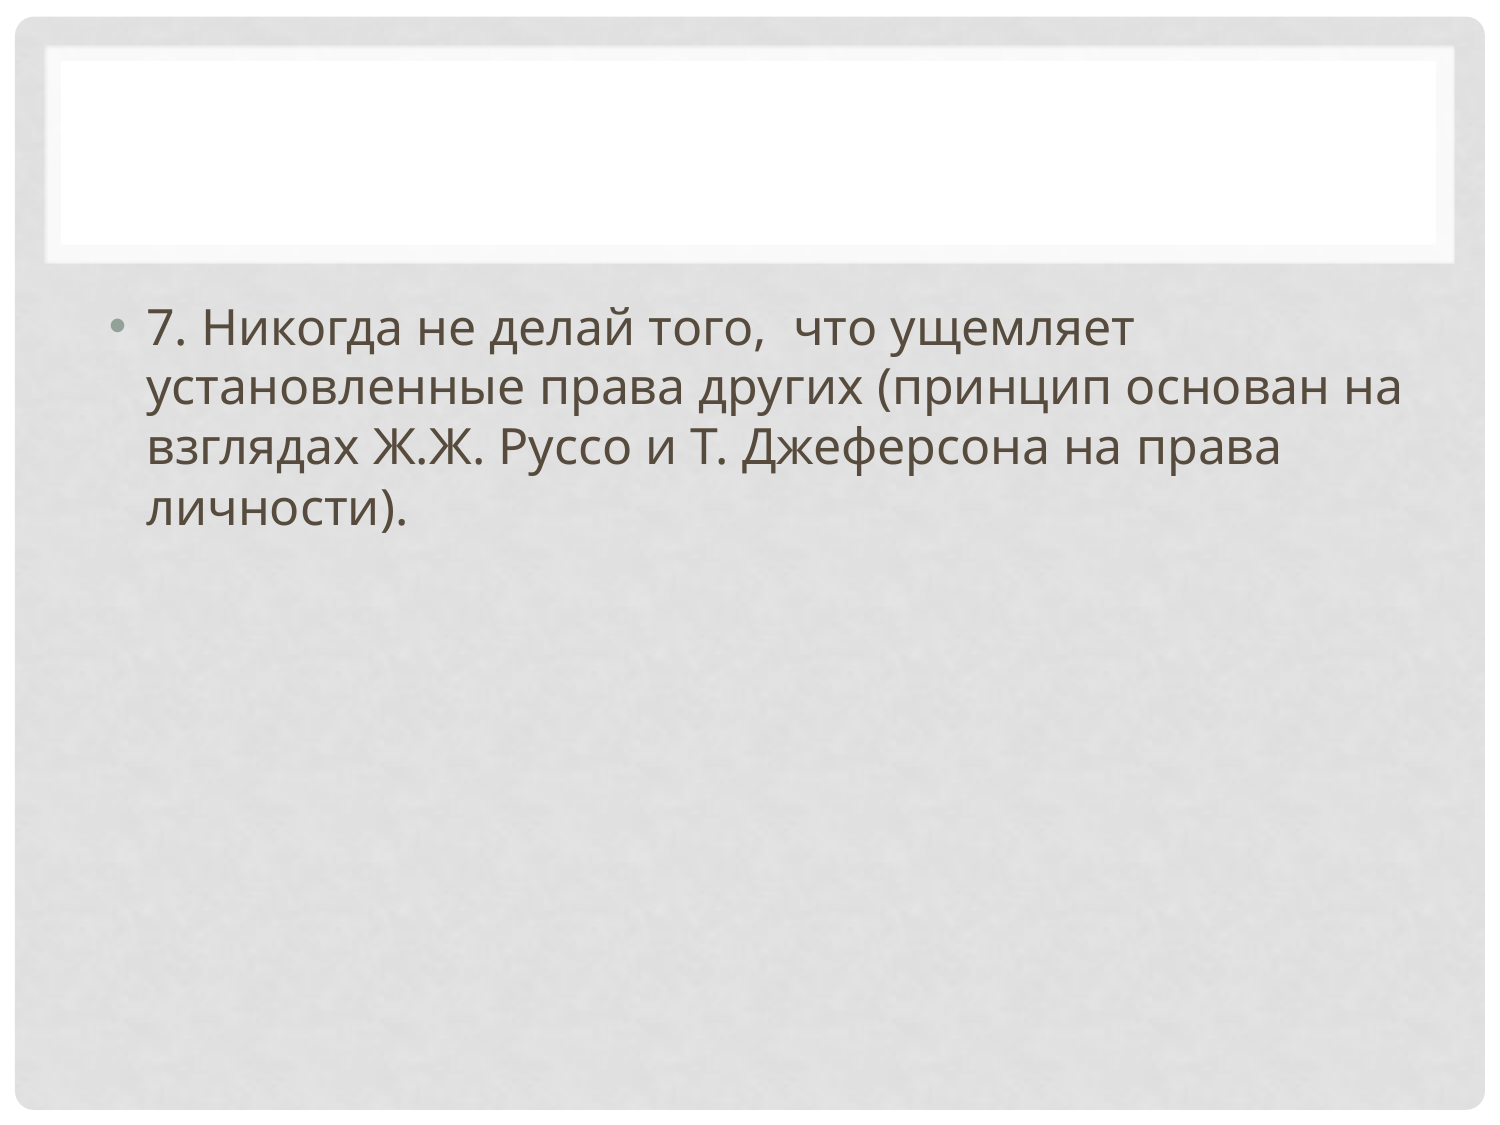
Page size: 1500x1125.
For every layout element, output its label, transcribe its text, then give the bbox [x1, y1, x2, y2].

list 7. Никогда не делай того, что ущемляет установленные права других (принцип основан на взглядах Ж.Ж. Руссо и Т. Джеферсона на права личности). [75, 287, 1425, 1005]
